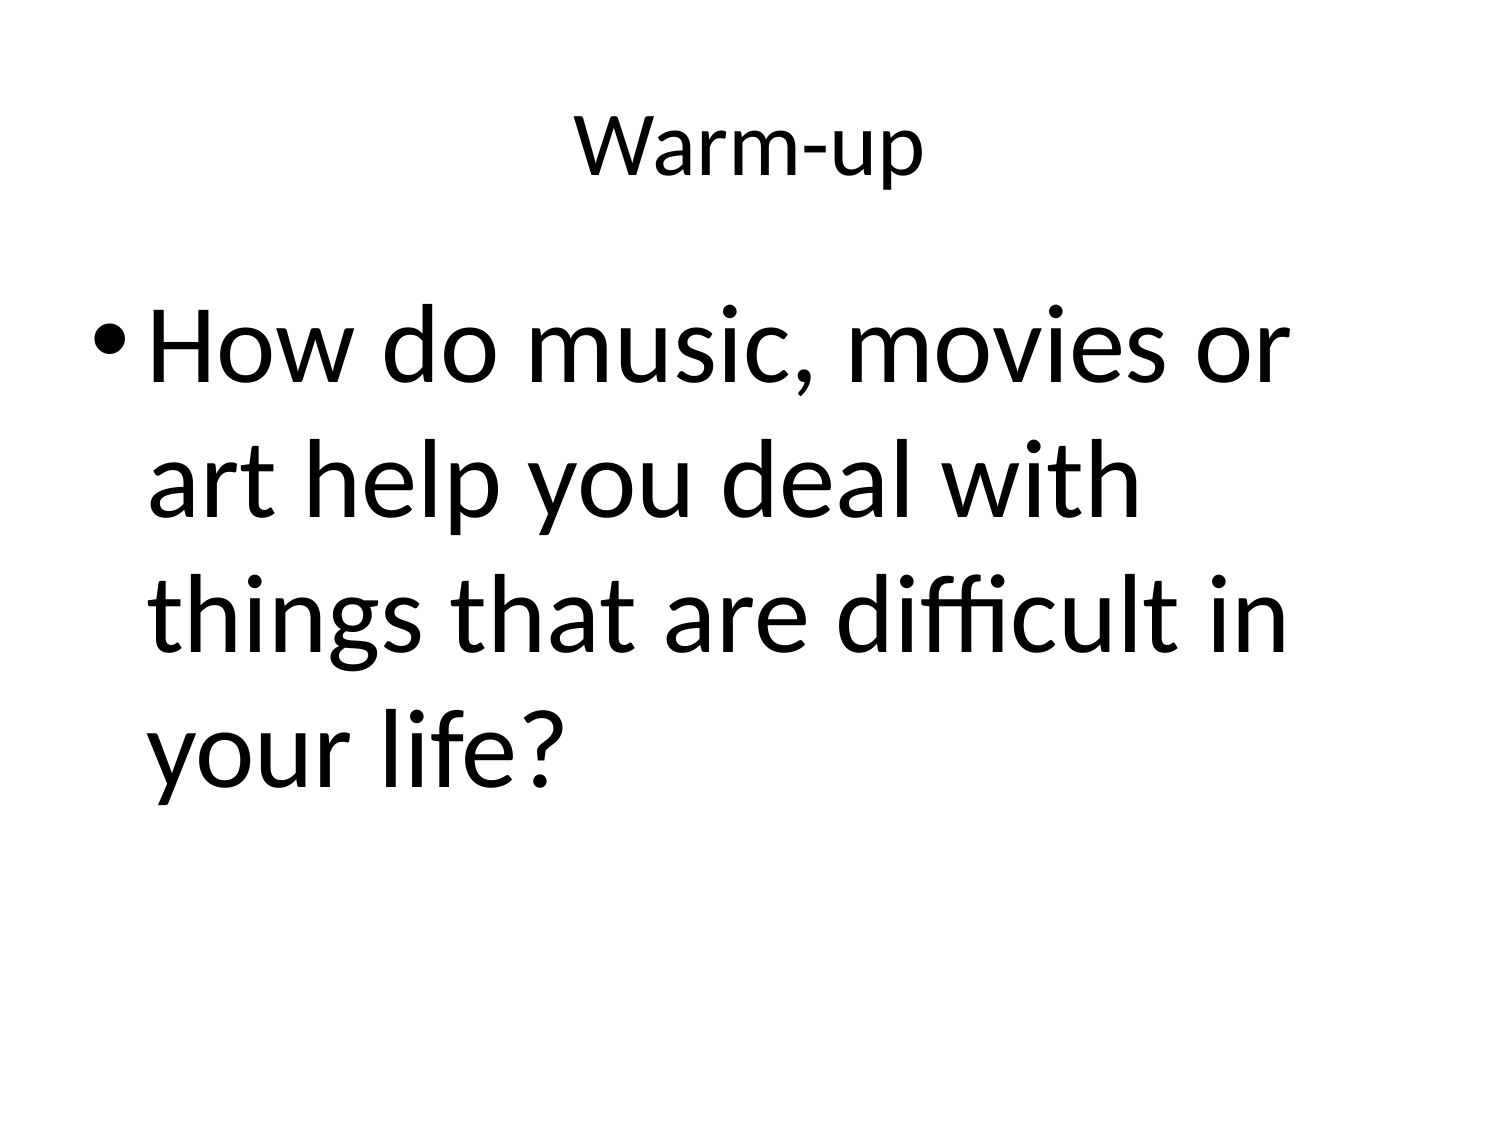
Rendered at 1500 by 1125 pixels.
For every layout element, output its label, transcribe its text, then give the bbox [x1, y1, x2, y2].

list How do music, movies or art help you deal with things that are difficult in your life? [75, 262, 1425, 1005]
title Warm-up [75, 45, 1425, 233]
